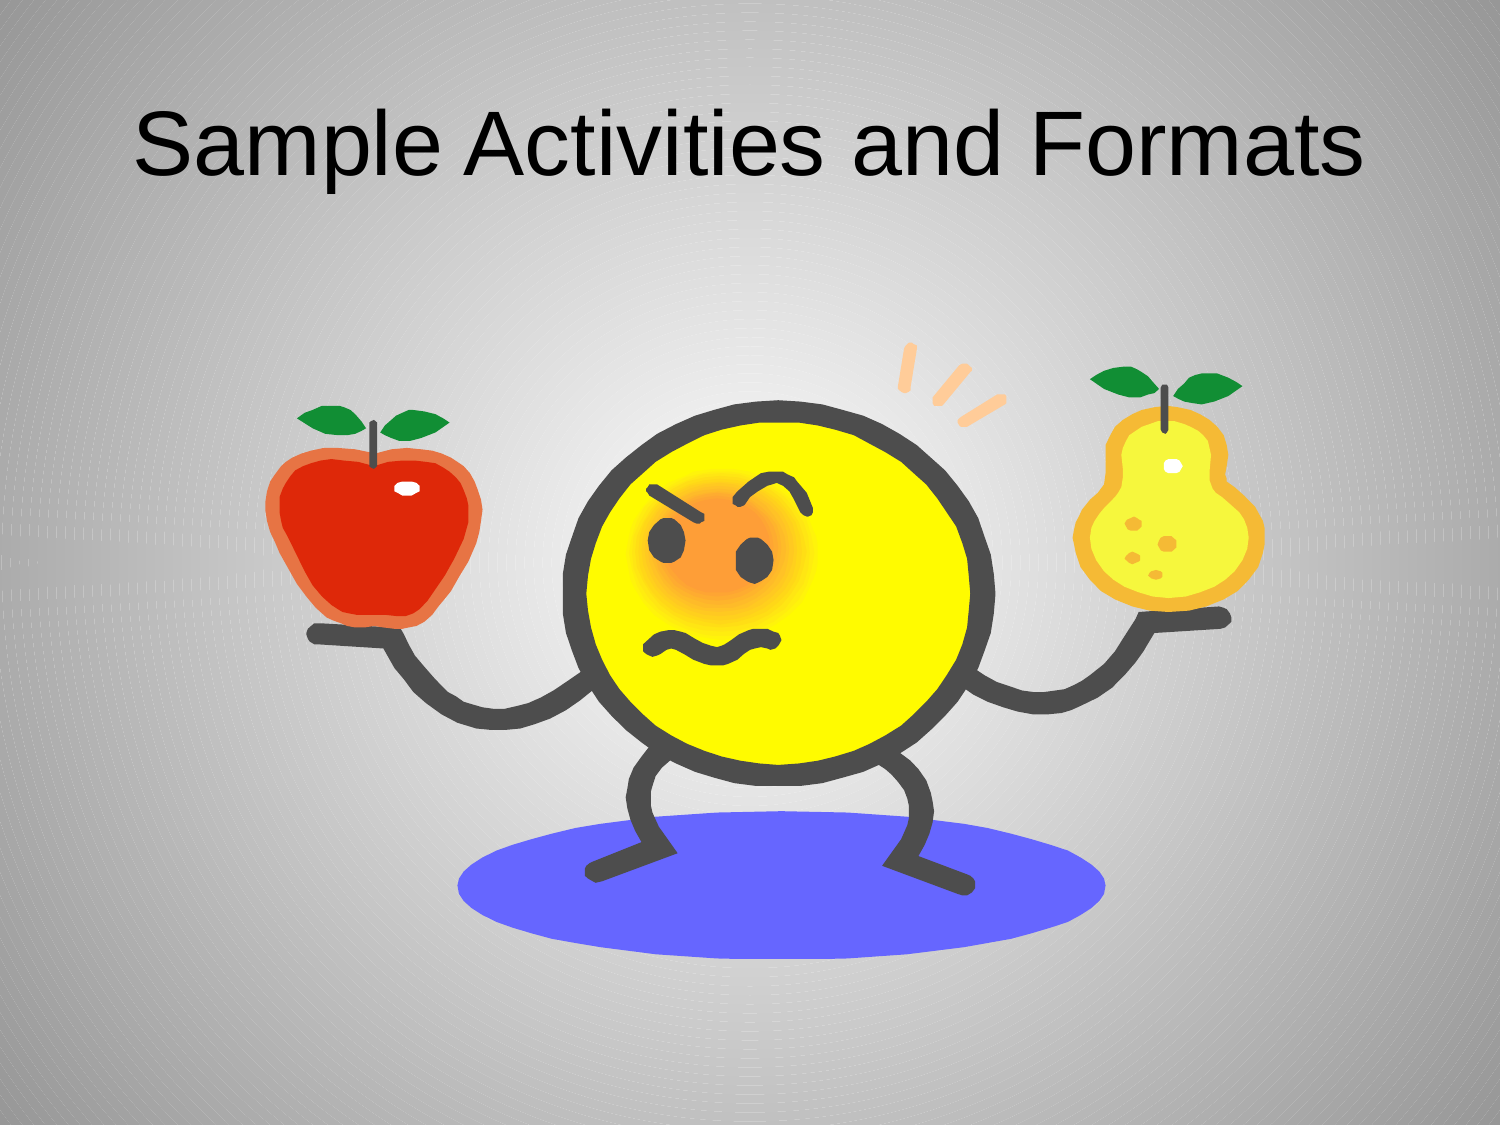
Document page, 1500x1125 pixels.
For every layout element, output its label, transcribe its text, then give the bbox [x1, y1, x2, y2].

title Sample Activities and Formats [74, 44, 1426, 233]
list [261, 339, 1265, 959]
